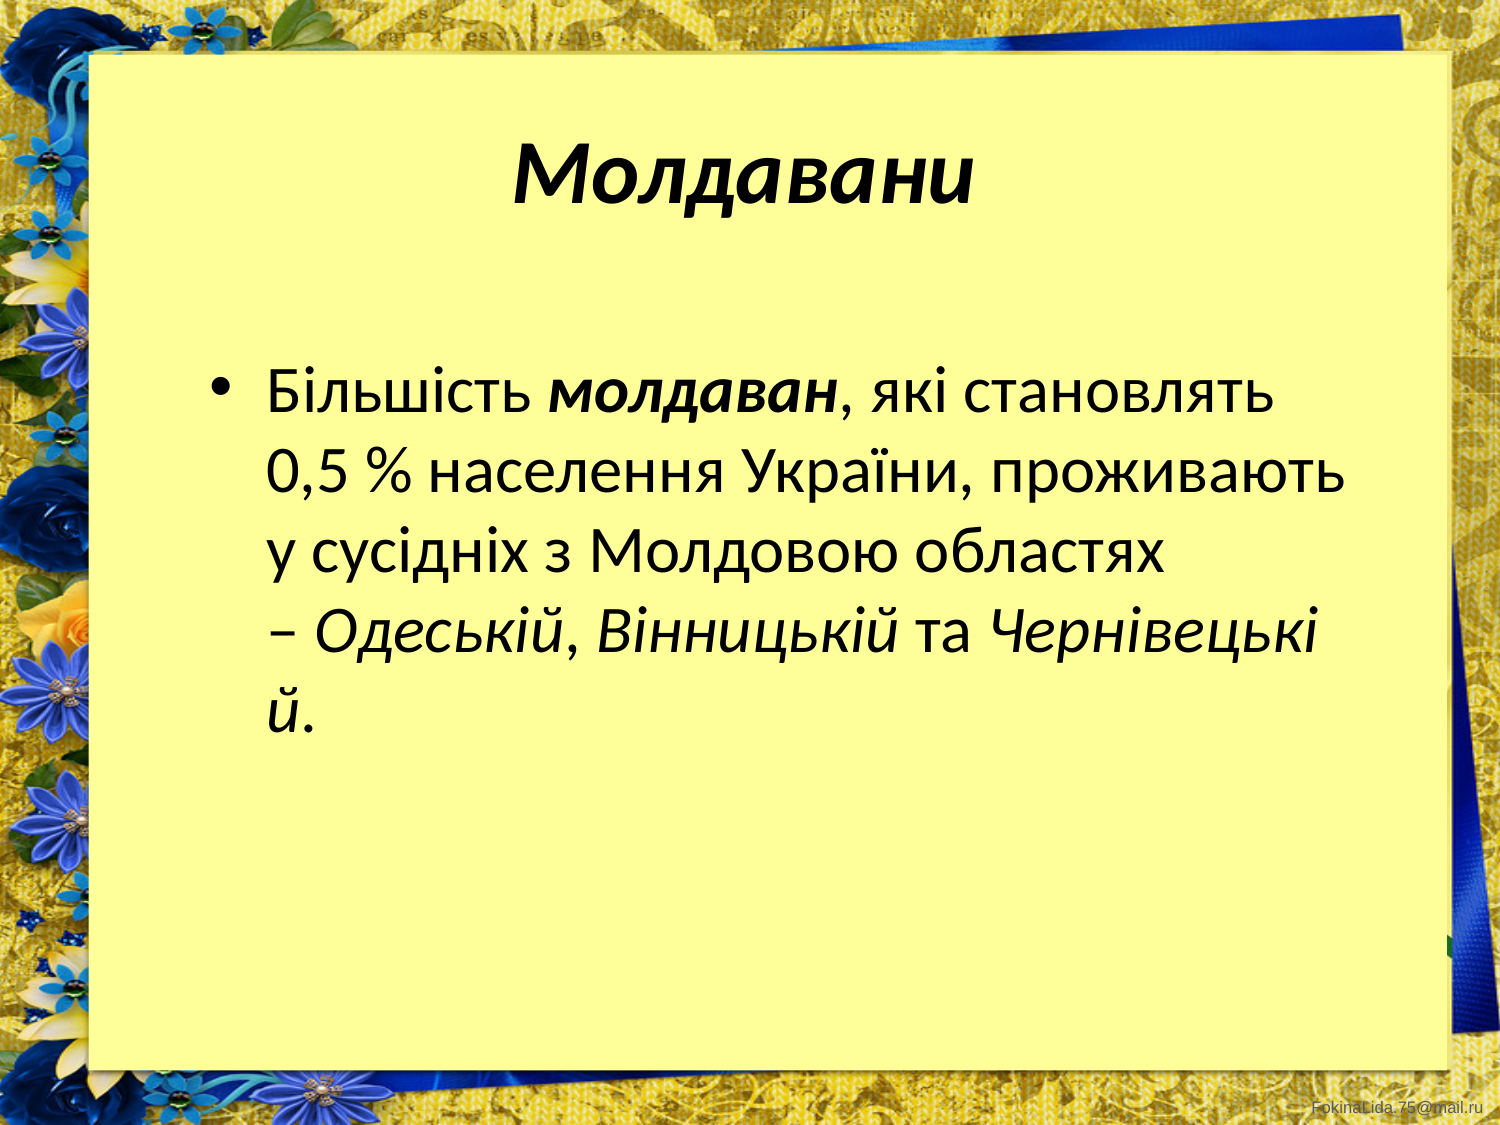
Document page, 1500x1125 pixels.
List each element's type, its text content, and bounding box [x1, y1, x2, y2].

title Молдавани [206, 101, 1282, 233]
list Більшість молдаван, які становлять 0,5 % населення України, проживають у сусідніх з Молдовою областях – Одеській, Вінницькій та Чернівецькій. [194, 337, 1365, 1006]
picture [0, 0, 1500, 1125]
